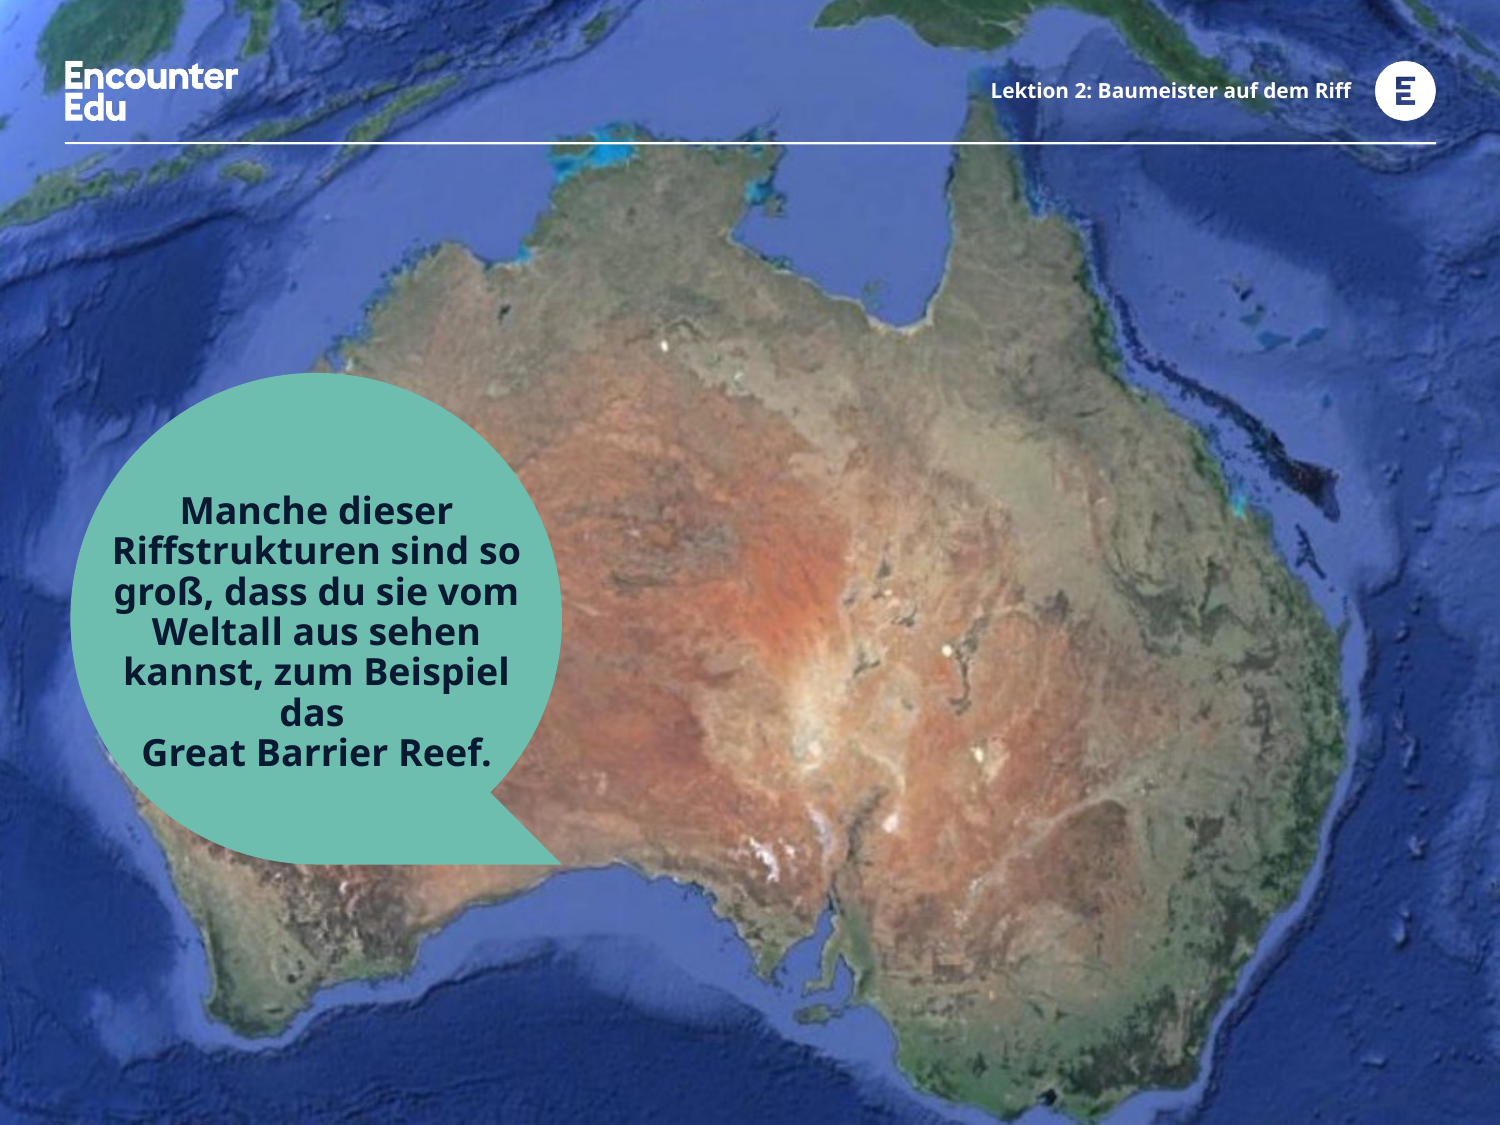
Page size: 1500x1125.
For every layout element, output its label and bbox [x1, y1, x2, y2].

text_box [70, 372, 563, 871]
picture [0, 0, 1500, 1125]
